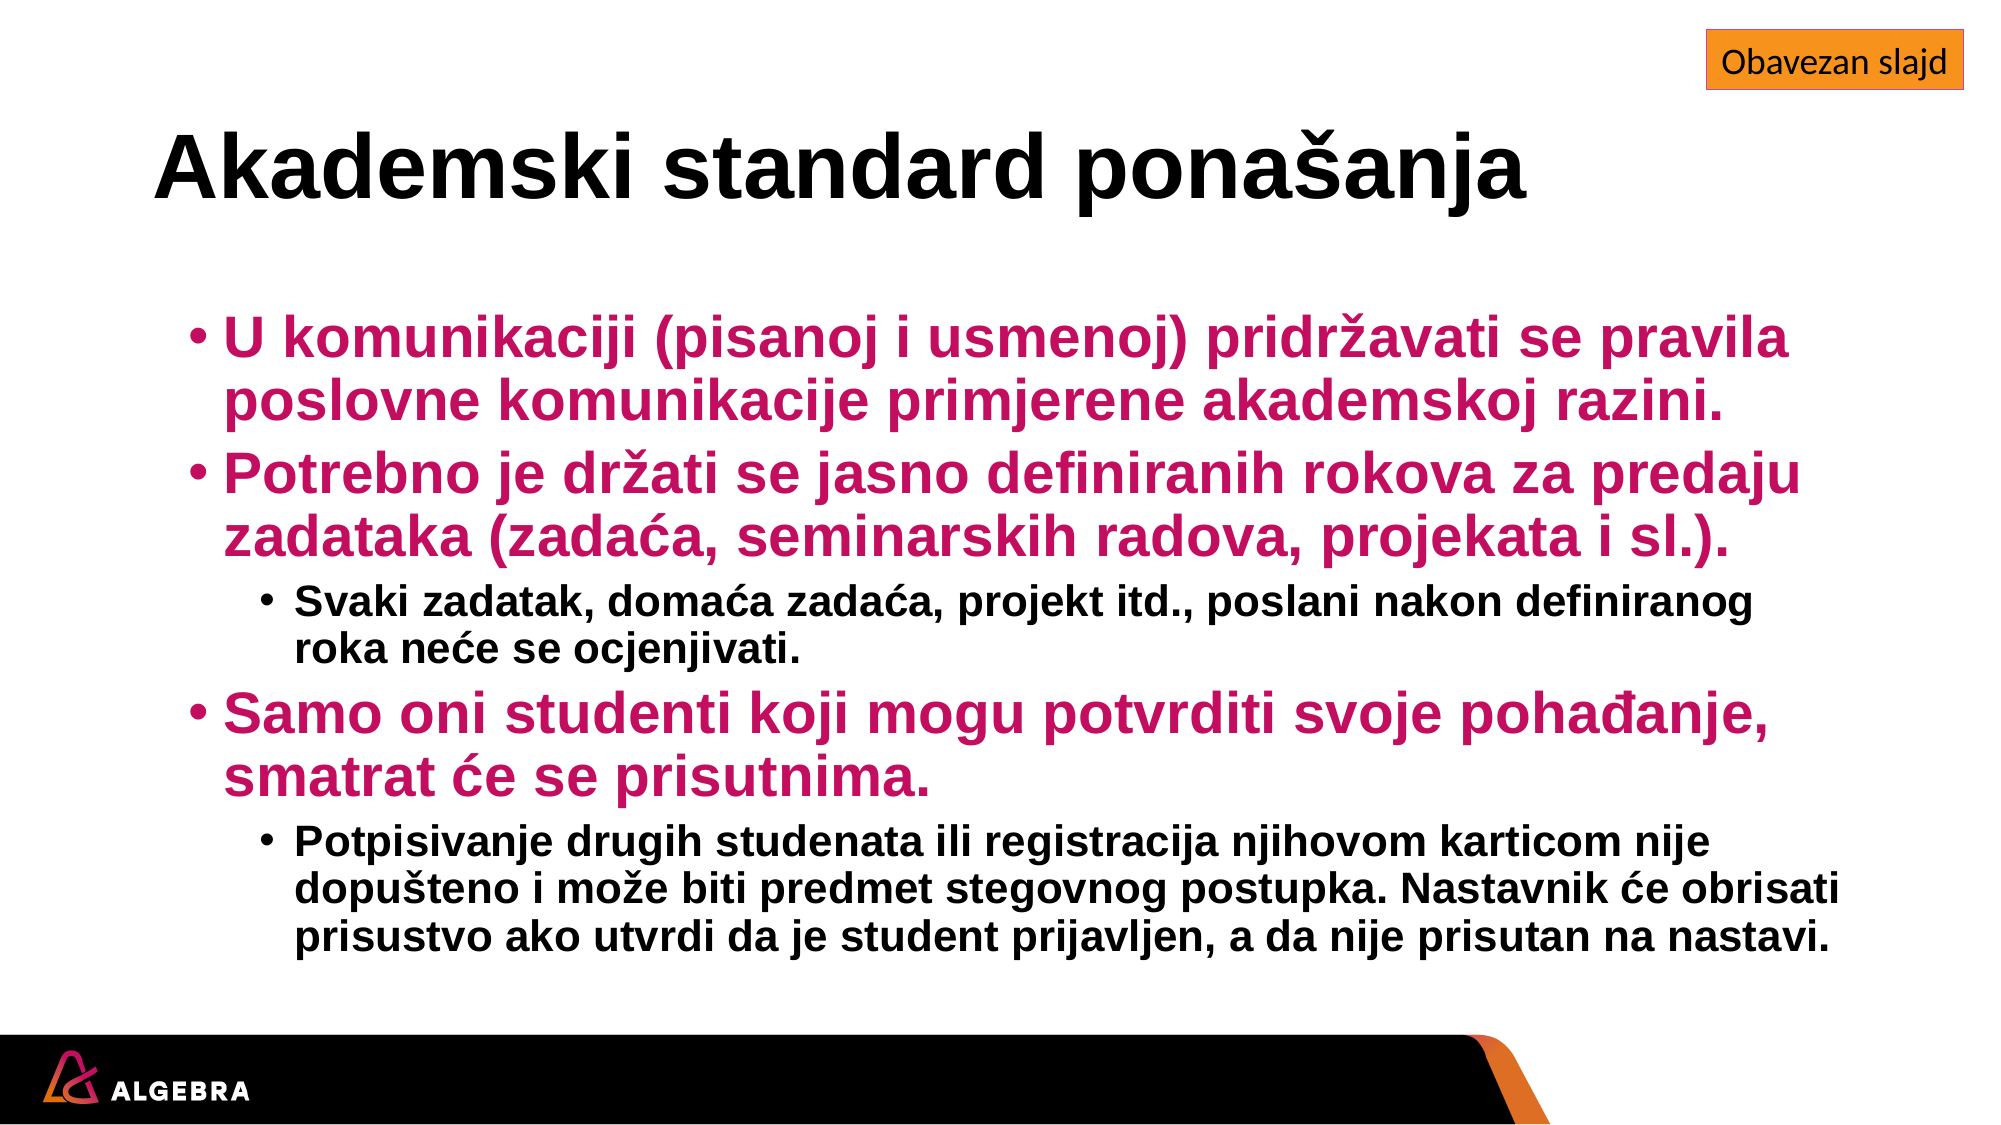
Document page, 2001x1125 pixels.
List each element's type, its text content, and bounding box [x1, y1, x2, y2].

title Akademski standard ponašanja [137, 59, 1863, 278]
list U komunikaciji (pisanoj i usmenoj) pridržavati se pravila poslovne komunikacije primjerene akademskoj razini. Potrebno je držati se jasno definiranih rokova za predaju zadataka (zadaća, seminarskih radova, projekata i sl.). Svaki zadatak, domaća zadaća, projekt itd., poslani nakon definiranog roka neće se ocjenjivati. Samo oni studenti koji mogu potvrditi svoje pohađanje, smatrat će se prisutnima. Potpisivanje drugih studenata ili registracija njihovom karticom nije dopušteno i može biti predmet stegovnog postupka. Nastavnik će obrisati prisustvo ako utvrdi da je student prijavljen, a da nije prisutan na nastavi. [137, 299, 1863, 1014]
text_box Obavezan slajd [1706, 29, 1964, 90]
picture [0, 1034, 1733, 1125]
